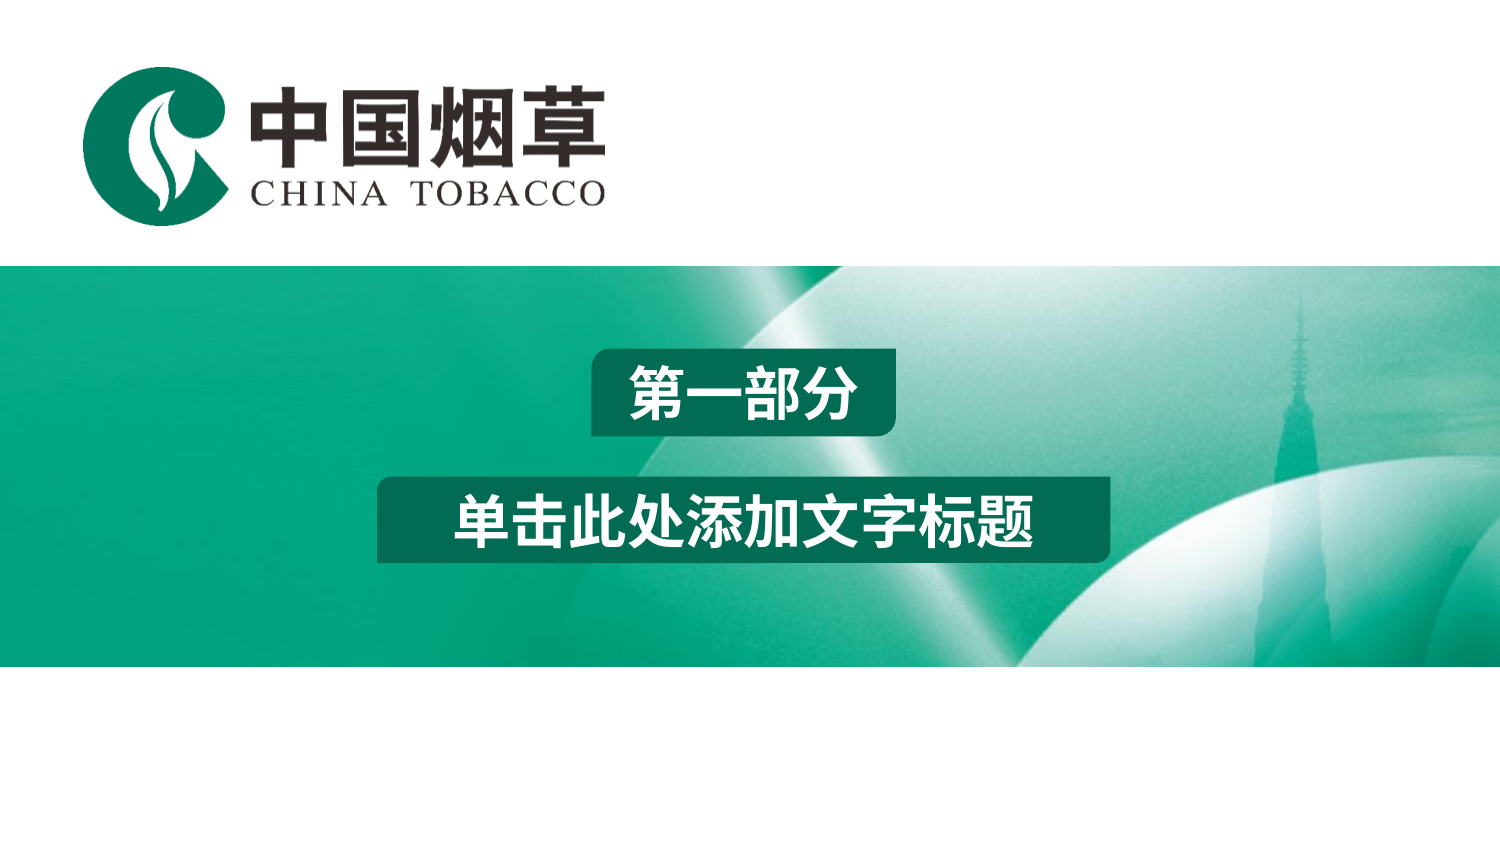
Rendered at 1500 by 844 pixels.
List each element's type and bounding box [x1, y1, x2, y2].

picture [0, 266, 1500, 667]
picture [83, 67, 605, 226]
